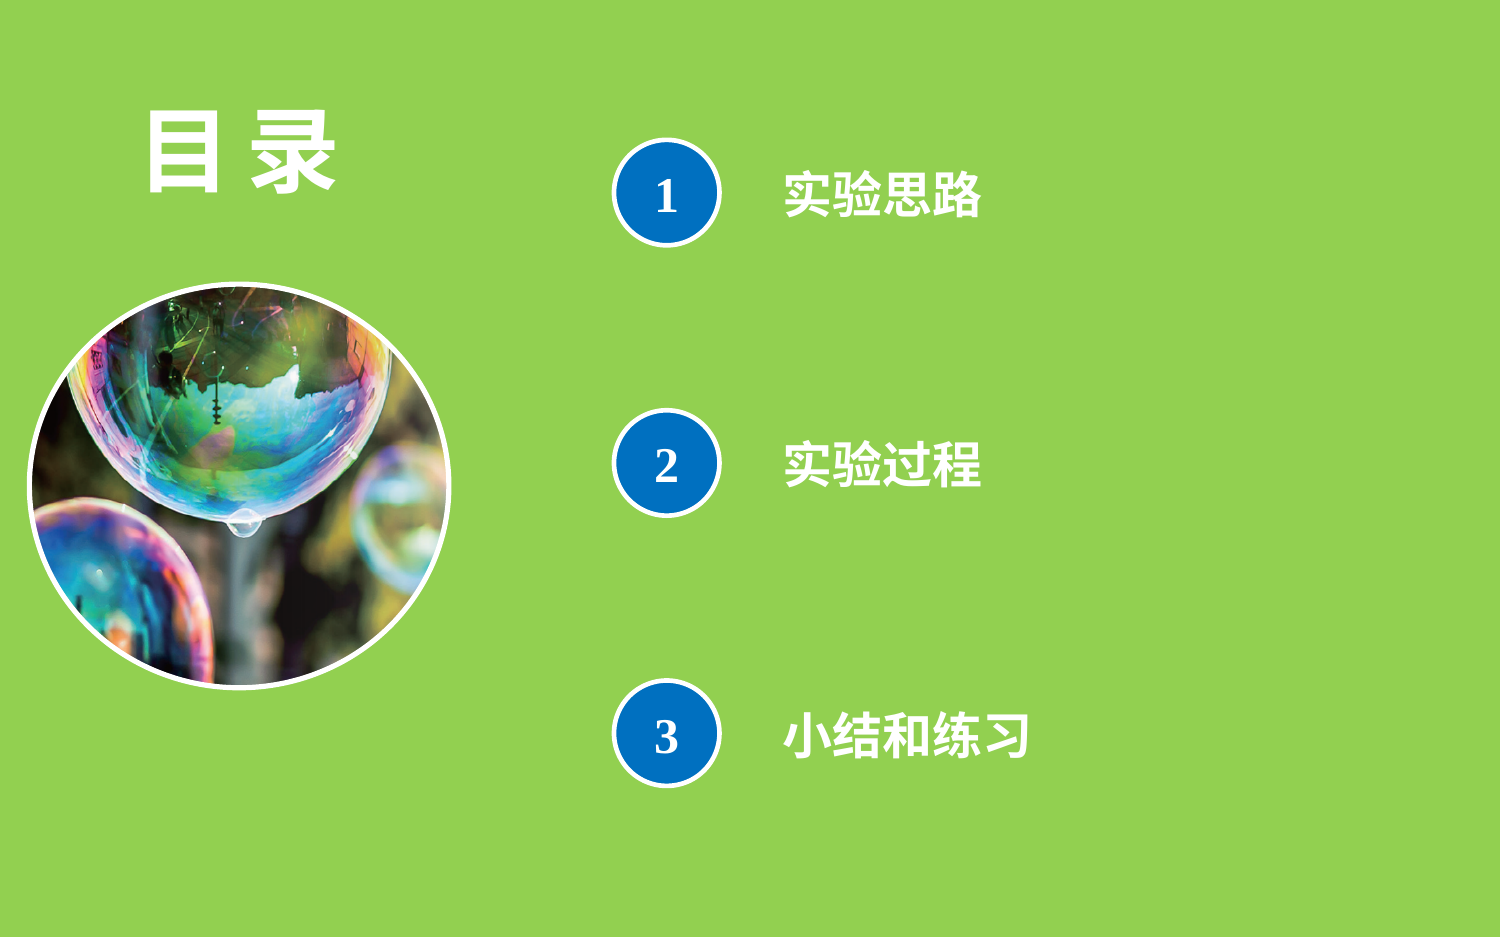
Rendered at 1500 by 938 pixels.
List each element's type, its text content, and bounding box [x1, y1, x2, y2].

text_box 1 [611, 137, 722, 248]
text_box 实验思路 [767, 156, 1395, 232]
text_box 实验过程 [767, 426, 1395, 502]
text_box 目 录 [92, 84, 386, 233]
text_box 2 [611, 408, 722, 518]
text_box [29, 284, 449, 688]
text_box 小结和练习 [767, 696, 1395, 772]
text_box 3 [611, 678, 722, 789]
